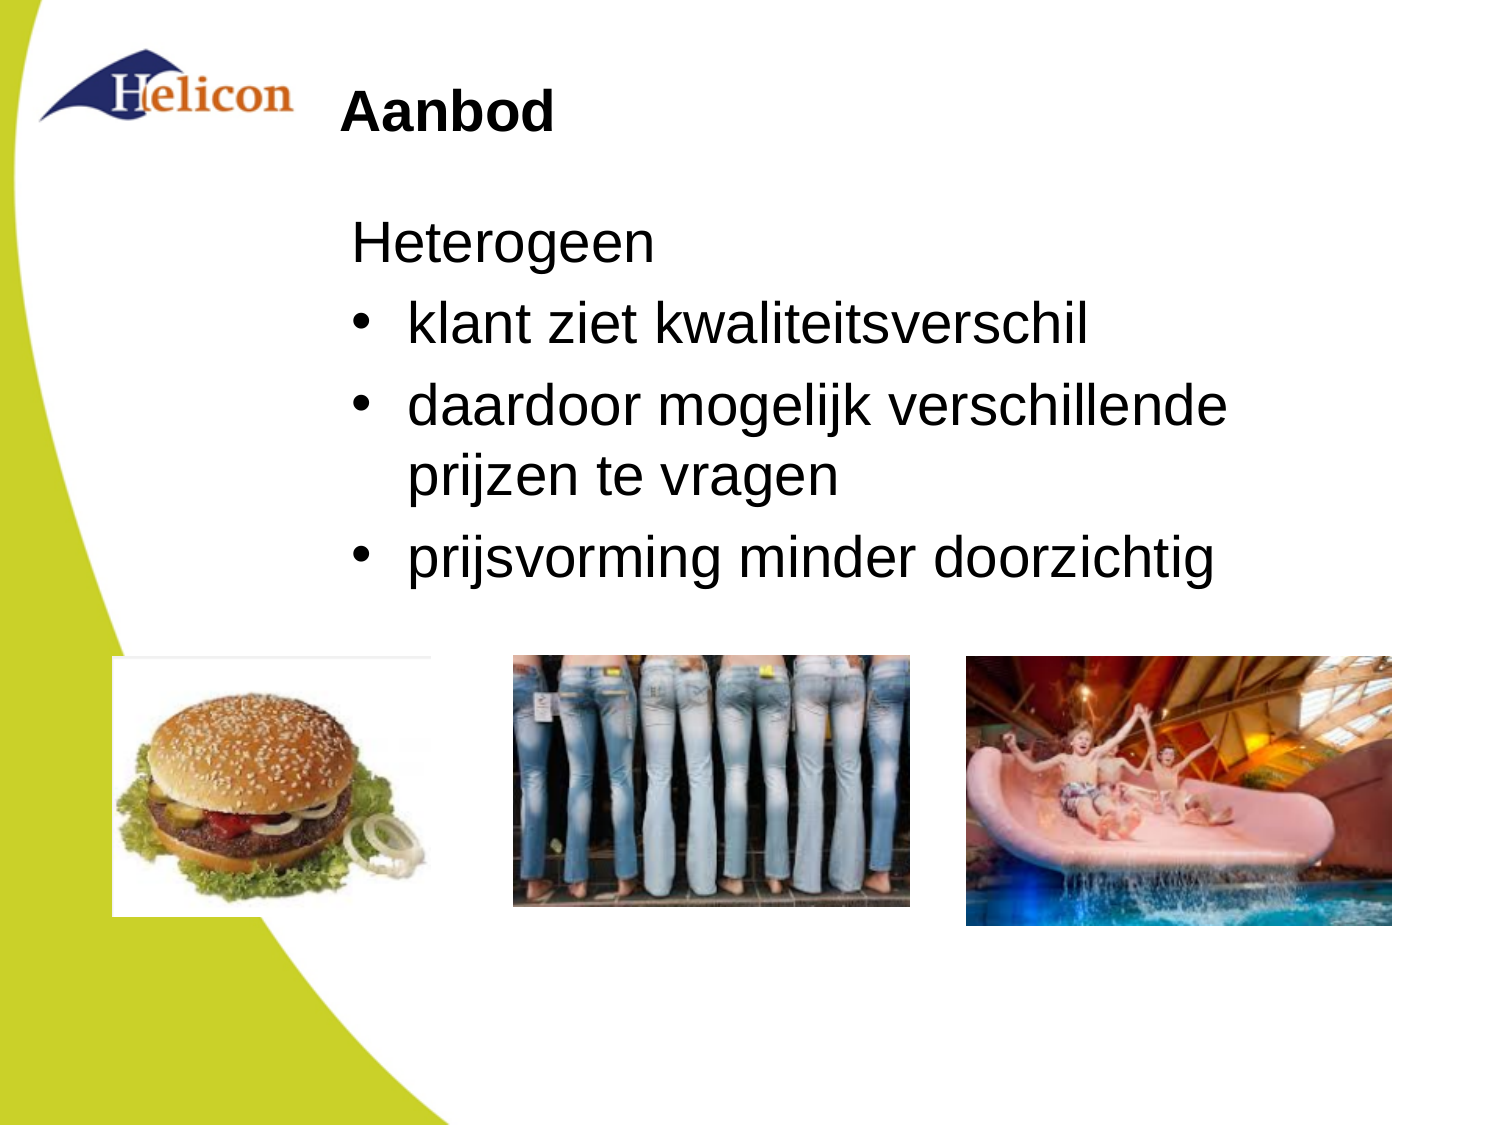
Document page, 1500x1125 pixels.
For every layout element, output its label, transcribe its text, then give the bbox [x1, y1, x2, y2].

list Heterogeen klant ziet kwaliteitsverschil daardoor mogelijk verschillende prijzen te vragen prijsvorming minder doorzichtig [336, 196, 1425, 1005]
picture [0, 0, 1500, 1125]
title Aanbod [324, 54, 1415, 161]
